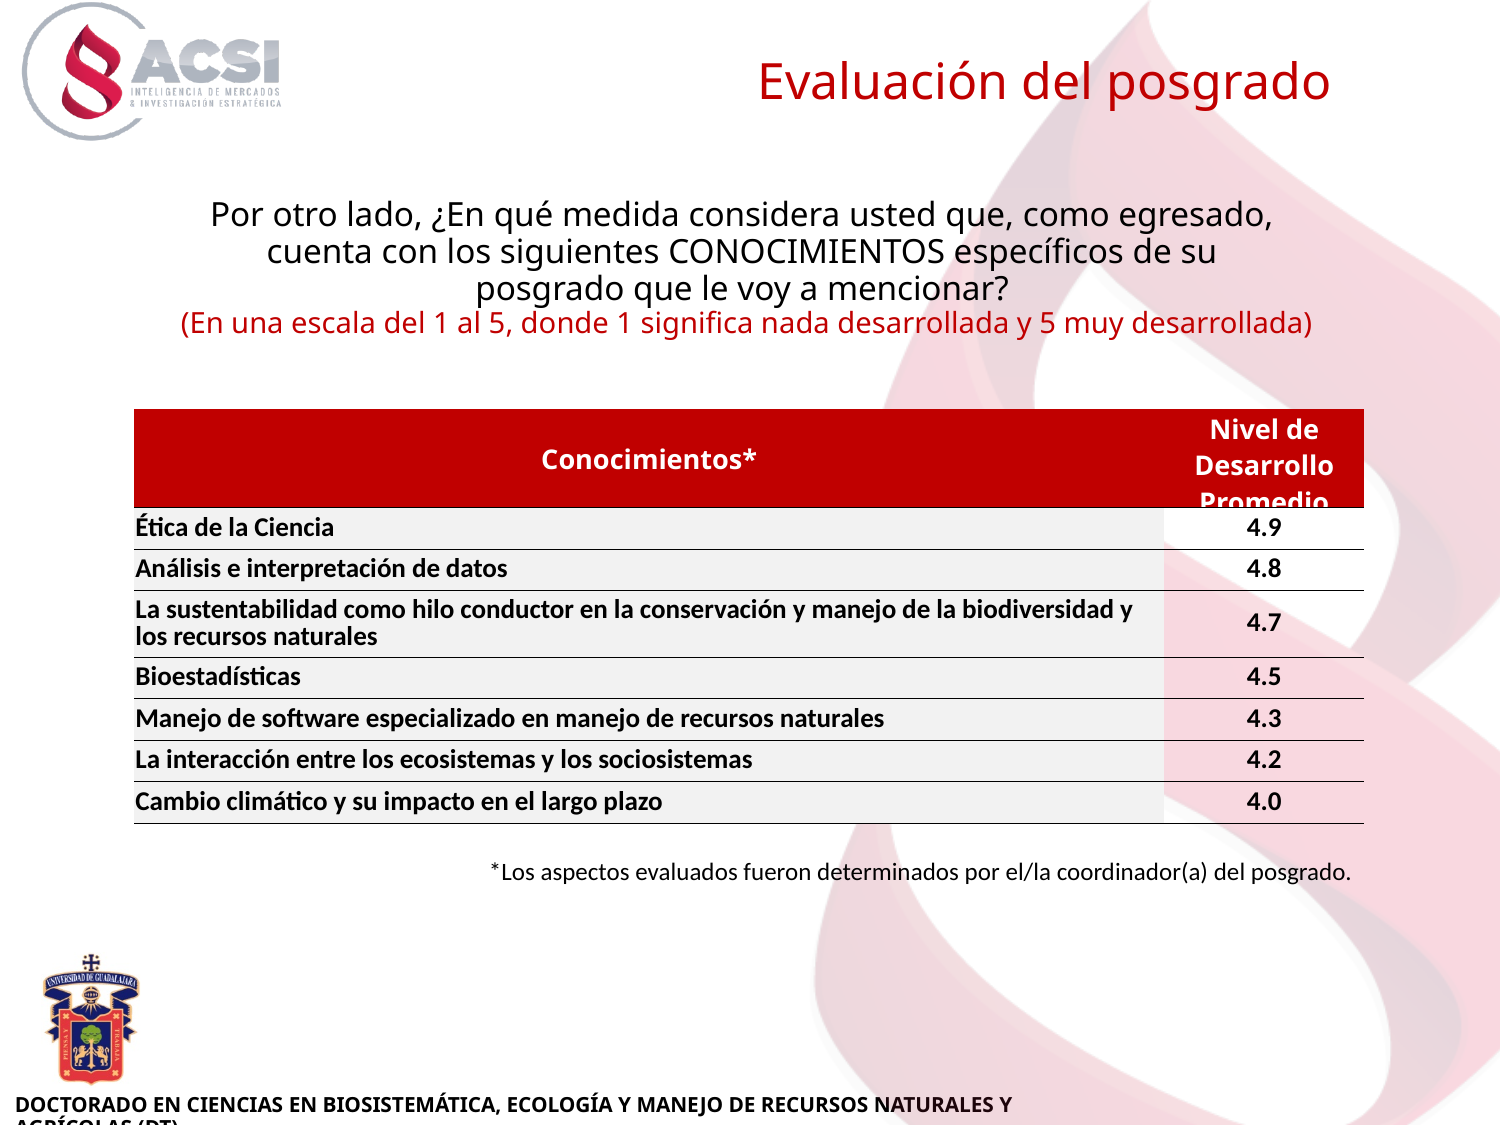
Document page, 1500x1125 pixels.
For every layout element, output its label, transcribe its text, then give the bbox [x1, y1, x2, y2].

table_cell Cambio climático y su impacto en el largo plazo [134, 782, 1164, 823]
text_box Evaluación del posgrado [589, 42, 1500, 118]
table_cell Manejo de software especializado en manejo de recursos naturales [134, 699, 1164, 740]
table_cell 4.8 [1164, 550, 1364, 590]
table_cell La interacción entre los ecosistemas y los sociosistemas [134, 741, 1164, 781]
text_box Por otro lado, ¿En qué medida considera usted que, como egresado, cuenta con los siguientes CONOCIMIENTOS específicos de su posgrado que le voy a mencionar? (En una escala del 1 al 5, donde 1 significa nada desarrollada y 5 muy desarrollada) [11, 189, 1483, 348]
text_box *Los aspectos evaluados fueron determinados por el/la coordinador(a) del posgrado. [466, 847, 1376, 893]
table_cell 4.2 [1164, 741, 1364, 781]
table_cell 4.5 [1164, 658, 1364, 698]
table_cell La sustentabilidad como hilo conductor en la conservación y manejo de la biodiversidad y los recursos naturales [134, 591, 1164, 657]
table_header Nivel de Desarrollo Promedio [1164, 409, 1364, 507]
picture [41, 952, 141, 1088]
table_cell 4.7 [1164, 591, 1364, 657]
picture [10, 0, 292, 159]
table_cell 4.9 [1164, 508, 1364, 549]
table_cell Bioestadísticas [134, 658, 1164, 698]
table_cell Ética de la Ciencia [134, 508, 1164, 549]
table_cell 4.3 [1164, 699, 1364, 740]
table_header Conocimientos* [134, 409, 1164, 507]
table_cell Análisis e interpretación de datos [134, 550, 1164, 590]
table_cell 4.0 [1164, 782, 1364, 823]
